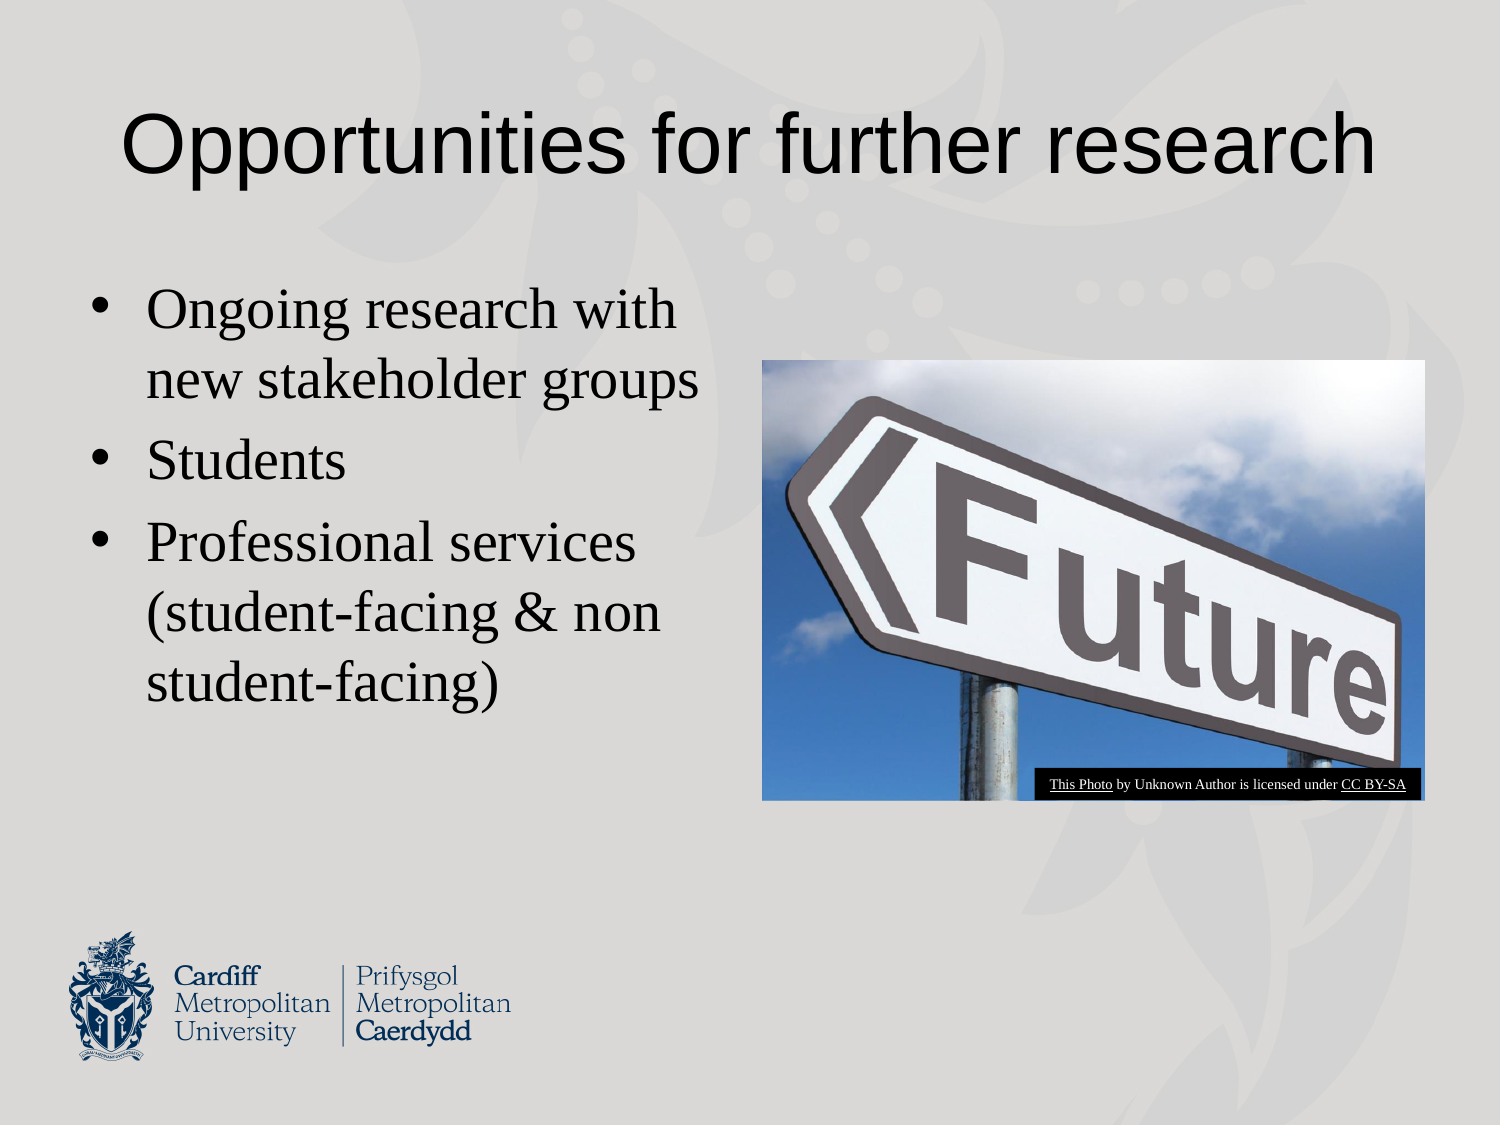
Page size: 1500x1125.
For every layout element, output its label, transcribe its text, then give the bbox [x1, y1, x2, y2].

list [762, 359, 1426, 801]
list Ongoing research with new stakeholder groups Students Professional services (student-facing & non student-facing) [75, 262, 738, 899]
title Opportunities for further research [75, 45, 1425, 233]
picture [0, 0, 1500, 1125]
